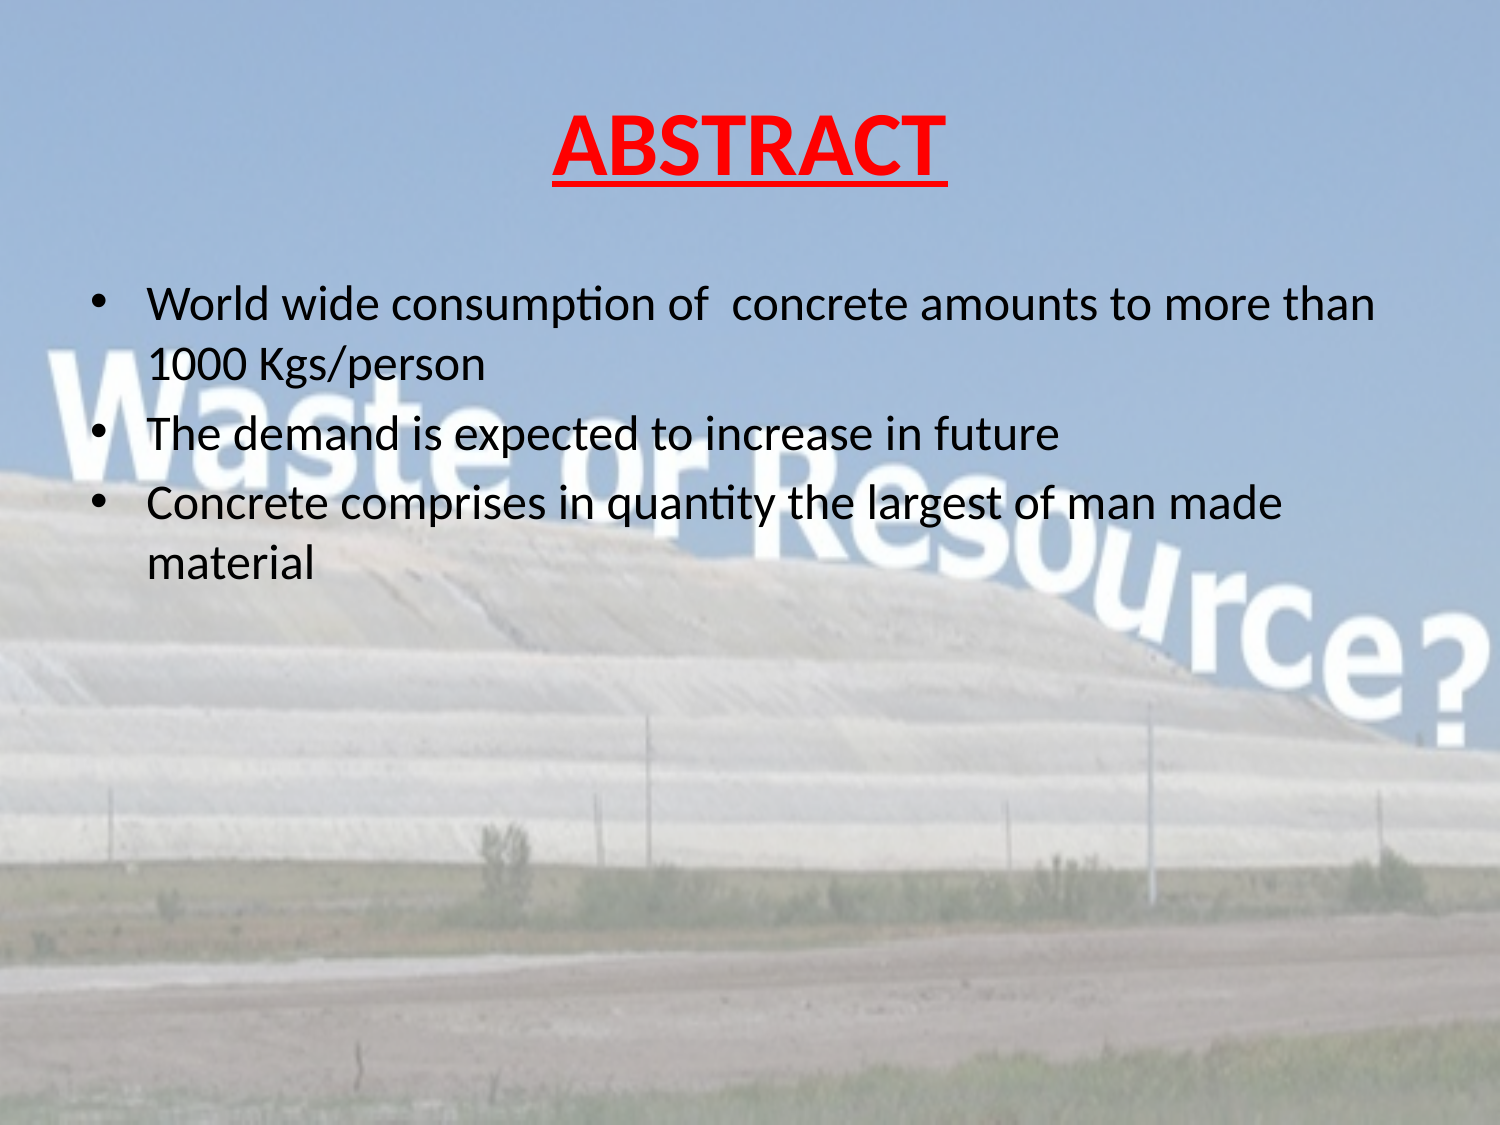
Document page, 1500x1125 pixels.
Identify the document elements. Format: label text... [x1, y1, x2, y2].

title ABSTRACT [75, 45, 1425, 233]
list World wide consumption of concrete amounts to more than 1000 Kgs/person The demand is expected to increase in future Concrete comprises in quantity the largest of man made material [75, 262, 1425, 1005]
